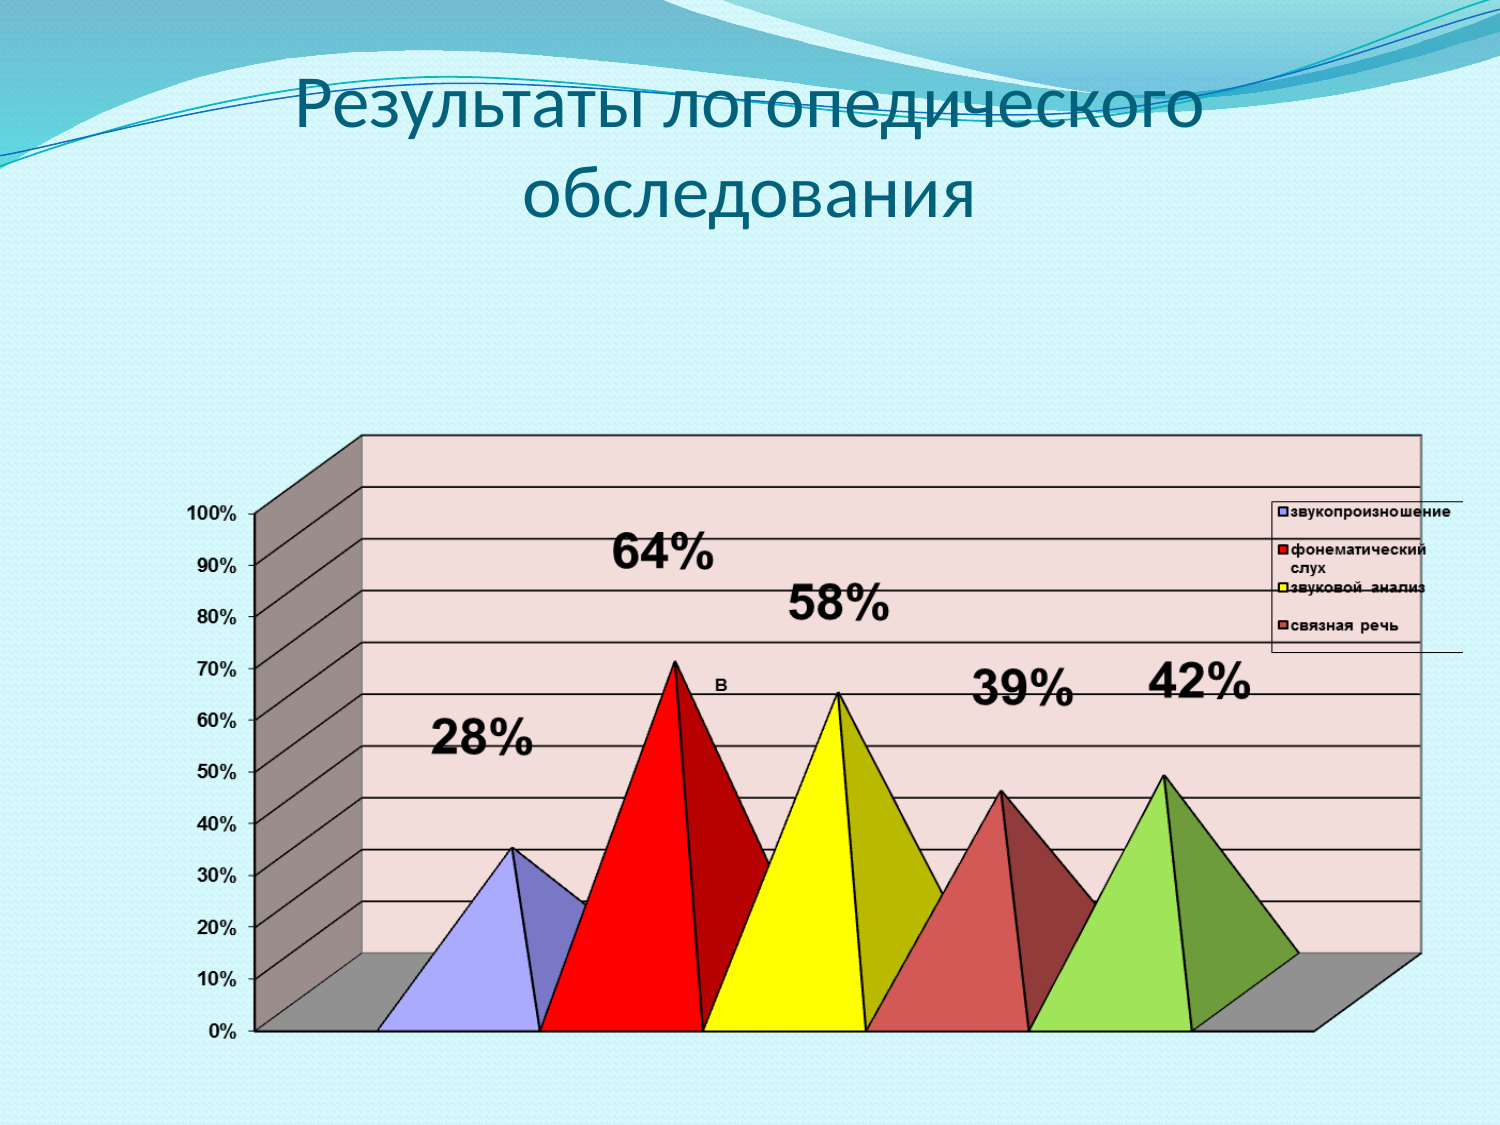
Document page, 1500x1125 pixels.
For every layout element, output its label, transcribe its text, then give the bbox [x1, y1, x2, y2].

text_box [0, 212, 1463, 1051]
title Результаты логопедического обследования [75, 45, 1425, 212]
